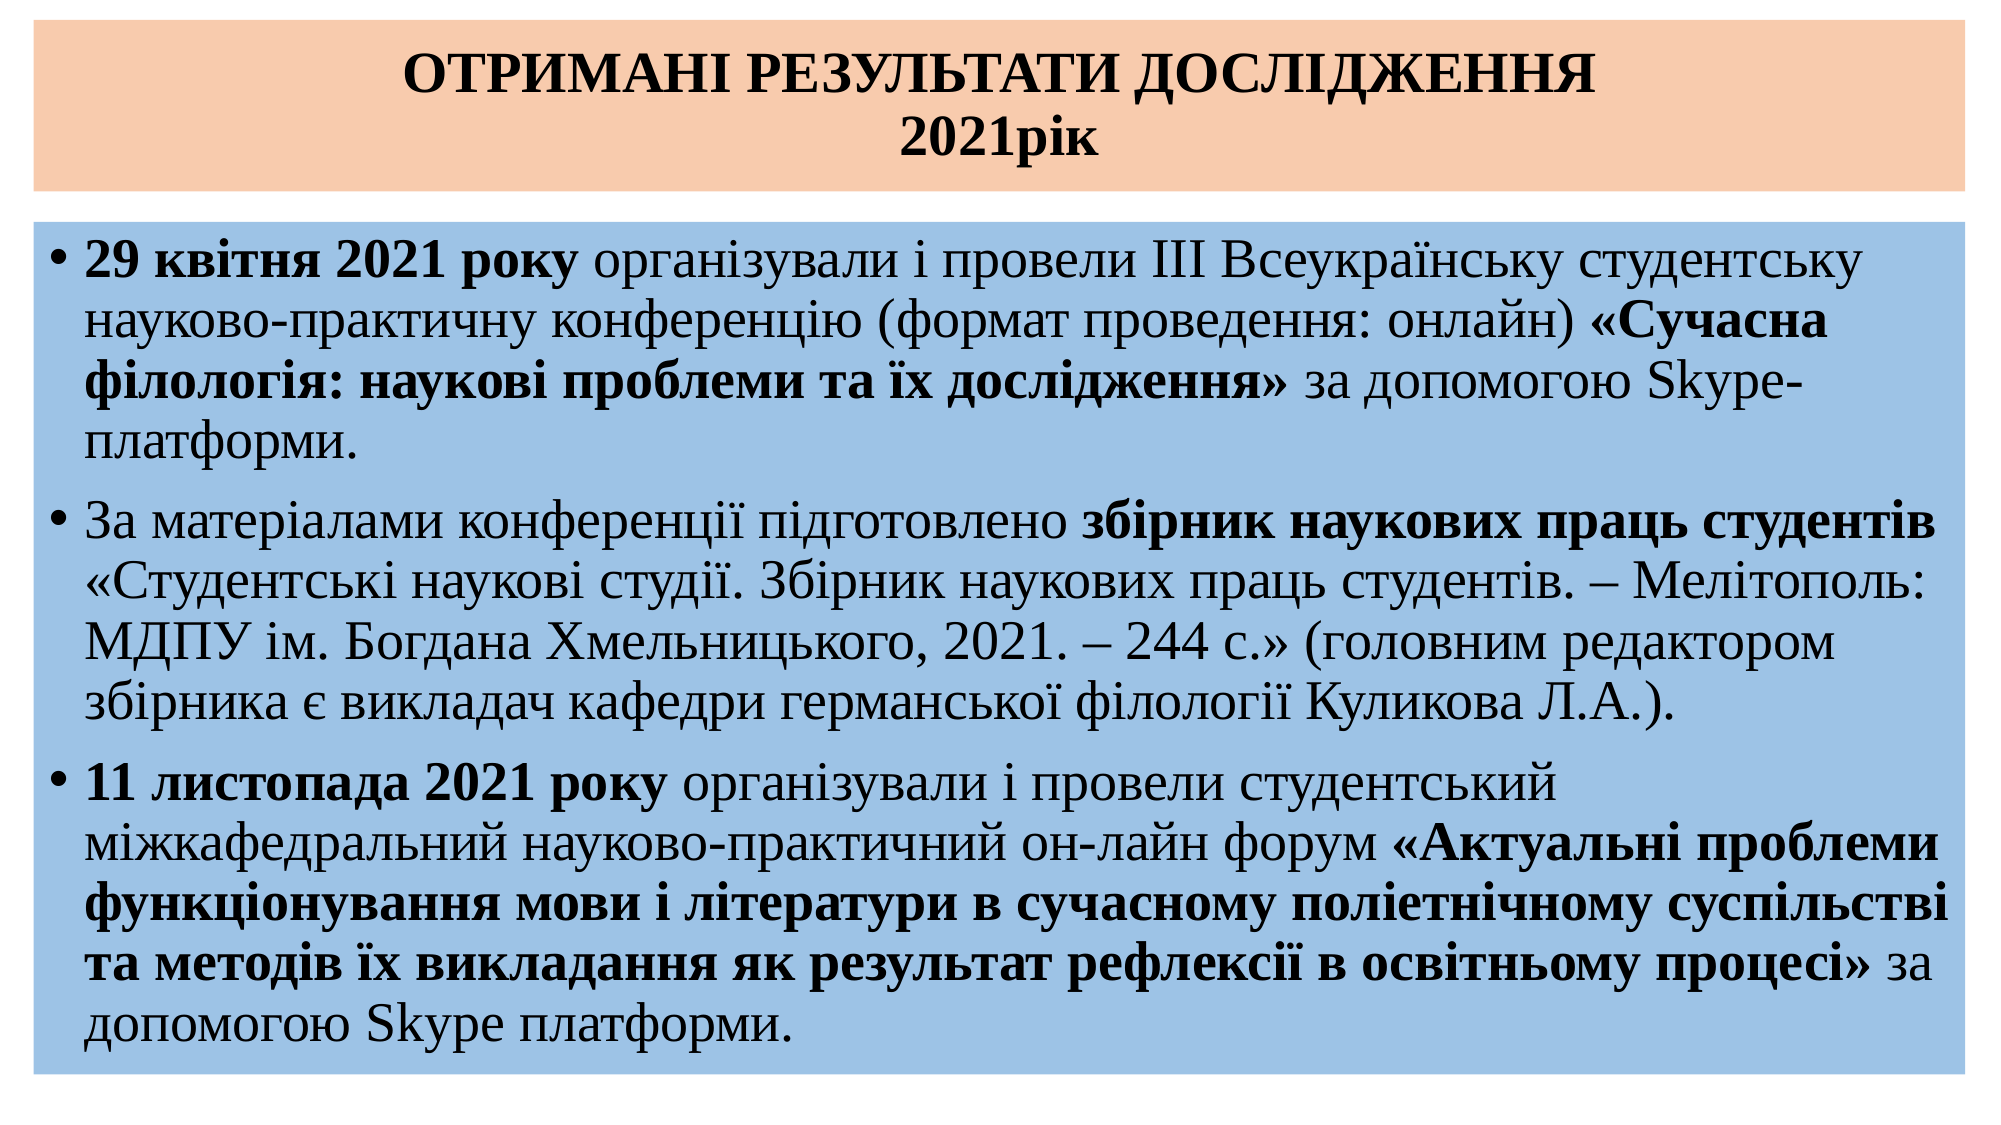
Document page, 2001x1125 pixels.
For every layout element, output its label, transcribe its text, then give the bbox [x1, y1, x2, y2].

list 29 квітня 2021 року організували і провели ІІІ Всеукраїнську студентську науково-практичну конференцію (формат проведення: онлайн) «Сучасна філологія: наукові проблеми та їх дослідження» за допомогою Skype-платформи. За матеріалами конференції підготовлено збірник наукових праць студентів «Студентські наукові студії. Збірник наукових праць студентів. – Мелітополь: МДПУ ім. Богдана Хмельницького, 2021. – 244 с.» (головним редактором збірника є викладач кафедри германської філології Куликова Л.А.). 11 листопада 2021 року організували і провели студентський міжкафедральний науково-практичний он-лайн форум «Актуальні проблеми функціонування мови і літератури в сучасному поліетнічному суспільстві та методів їх викладання як результат рефлексії в освітньому процесі» за допомогою Skype платформи. [33, 221, 1966, 1075]
title ОТРИМАНІ РЕЗУЛЬТАТИ ДОСЛІДЖЕННЯ 2021рік [33, 19, 1966, 192]
